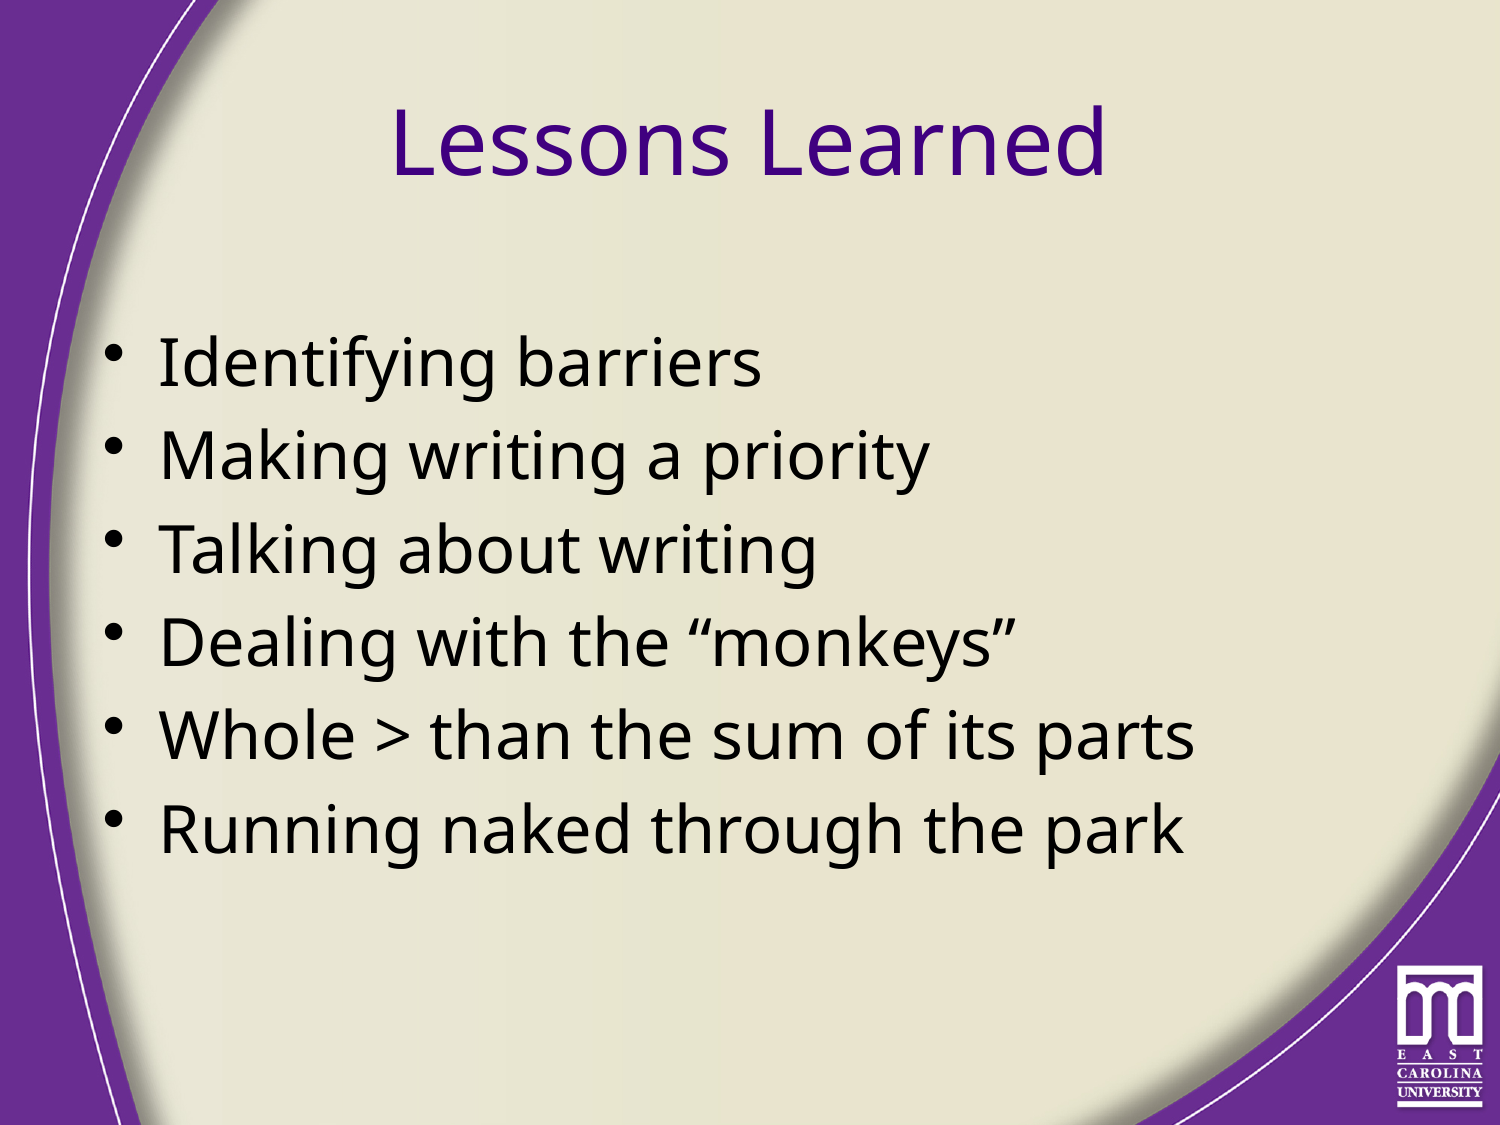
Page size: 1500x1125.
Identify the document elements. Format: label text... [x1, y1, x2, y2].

title Lessons Learned [74, 44, 1426, 233]
list Identifying barriers Making writing a priority Talking about writing Dealing with the “monkeys” Whole > than the sum of its parts Running naked through the park [87, 312, 1438, 1056]
picture [0, 0, 1500, 1125]
